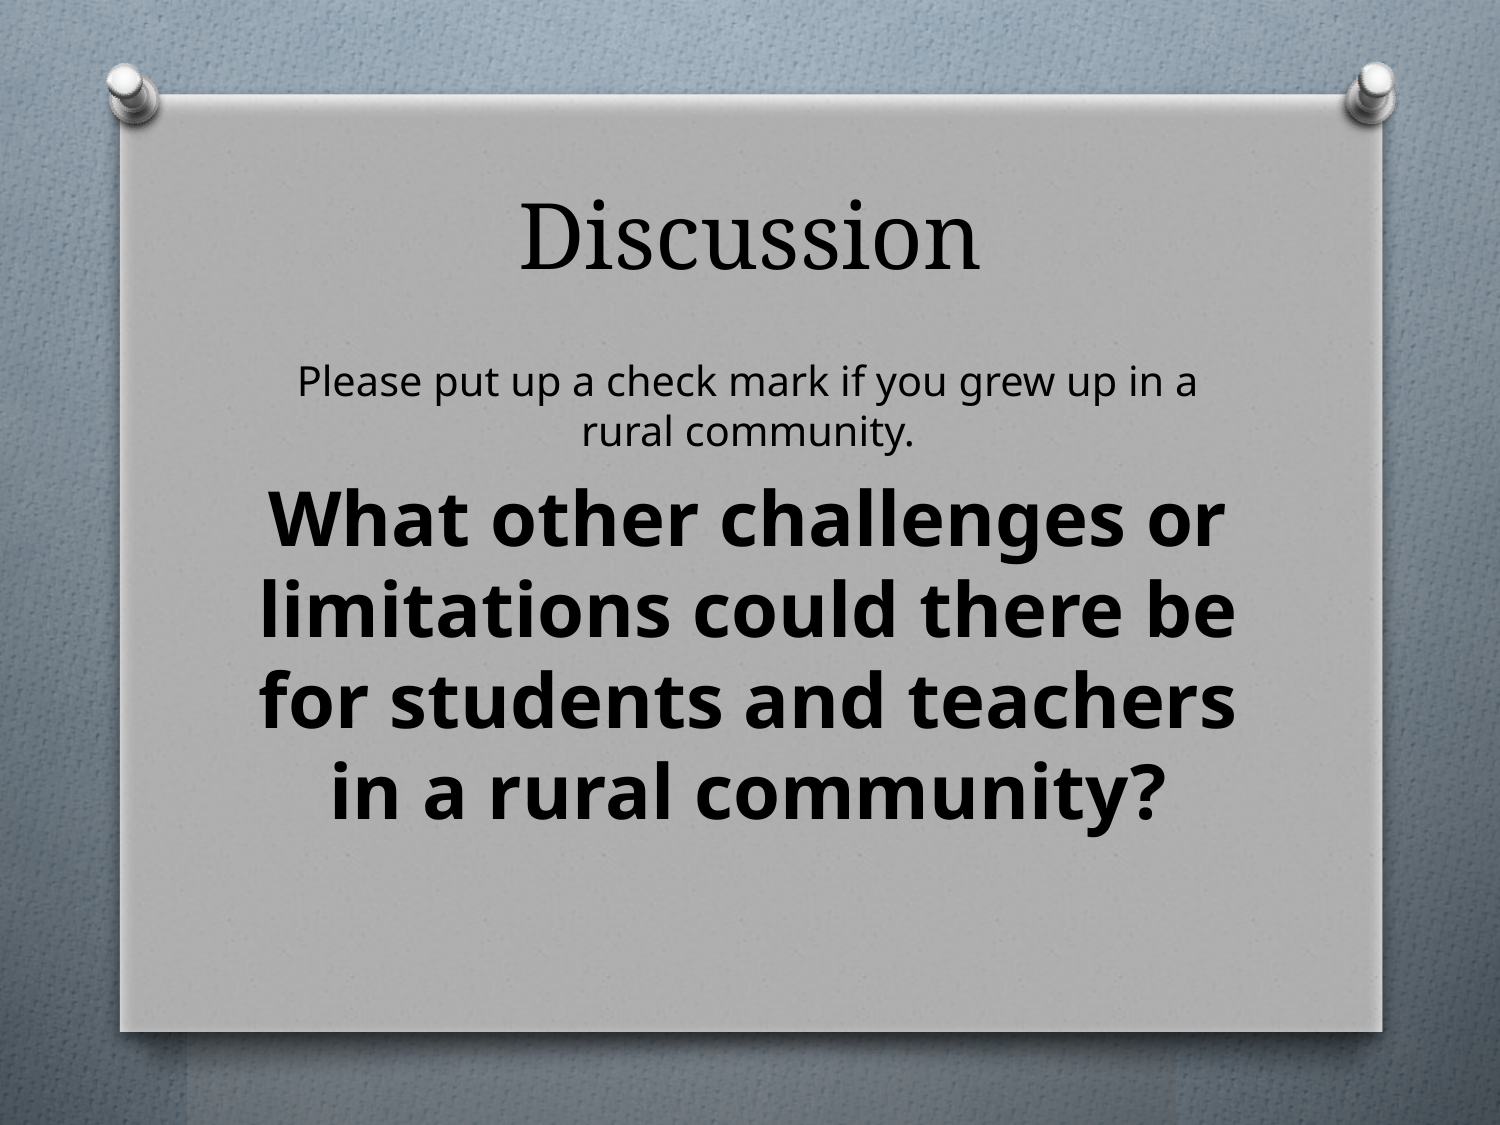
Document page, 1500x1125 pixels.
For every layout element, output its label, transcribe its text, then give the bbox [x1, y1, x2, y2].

picture [1317, 35, 1439, 156]
title Discussion [179, 134, 1323, 332]
list Please put up a check mark if you grew up in a rural community. What other challenges or limitations could there be for students and teachers in a rural community? [240, 347, 1257, 939]
picture [75, 29, 198, 153]
